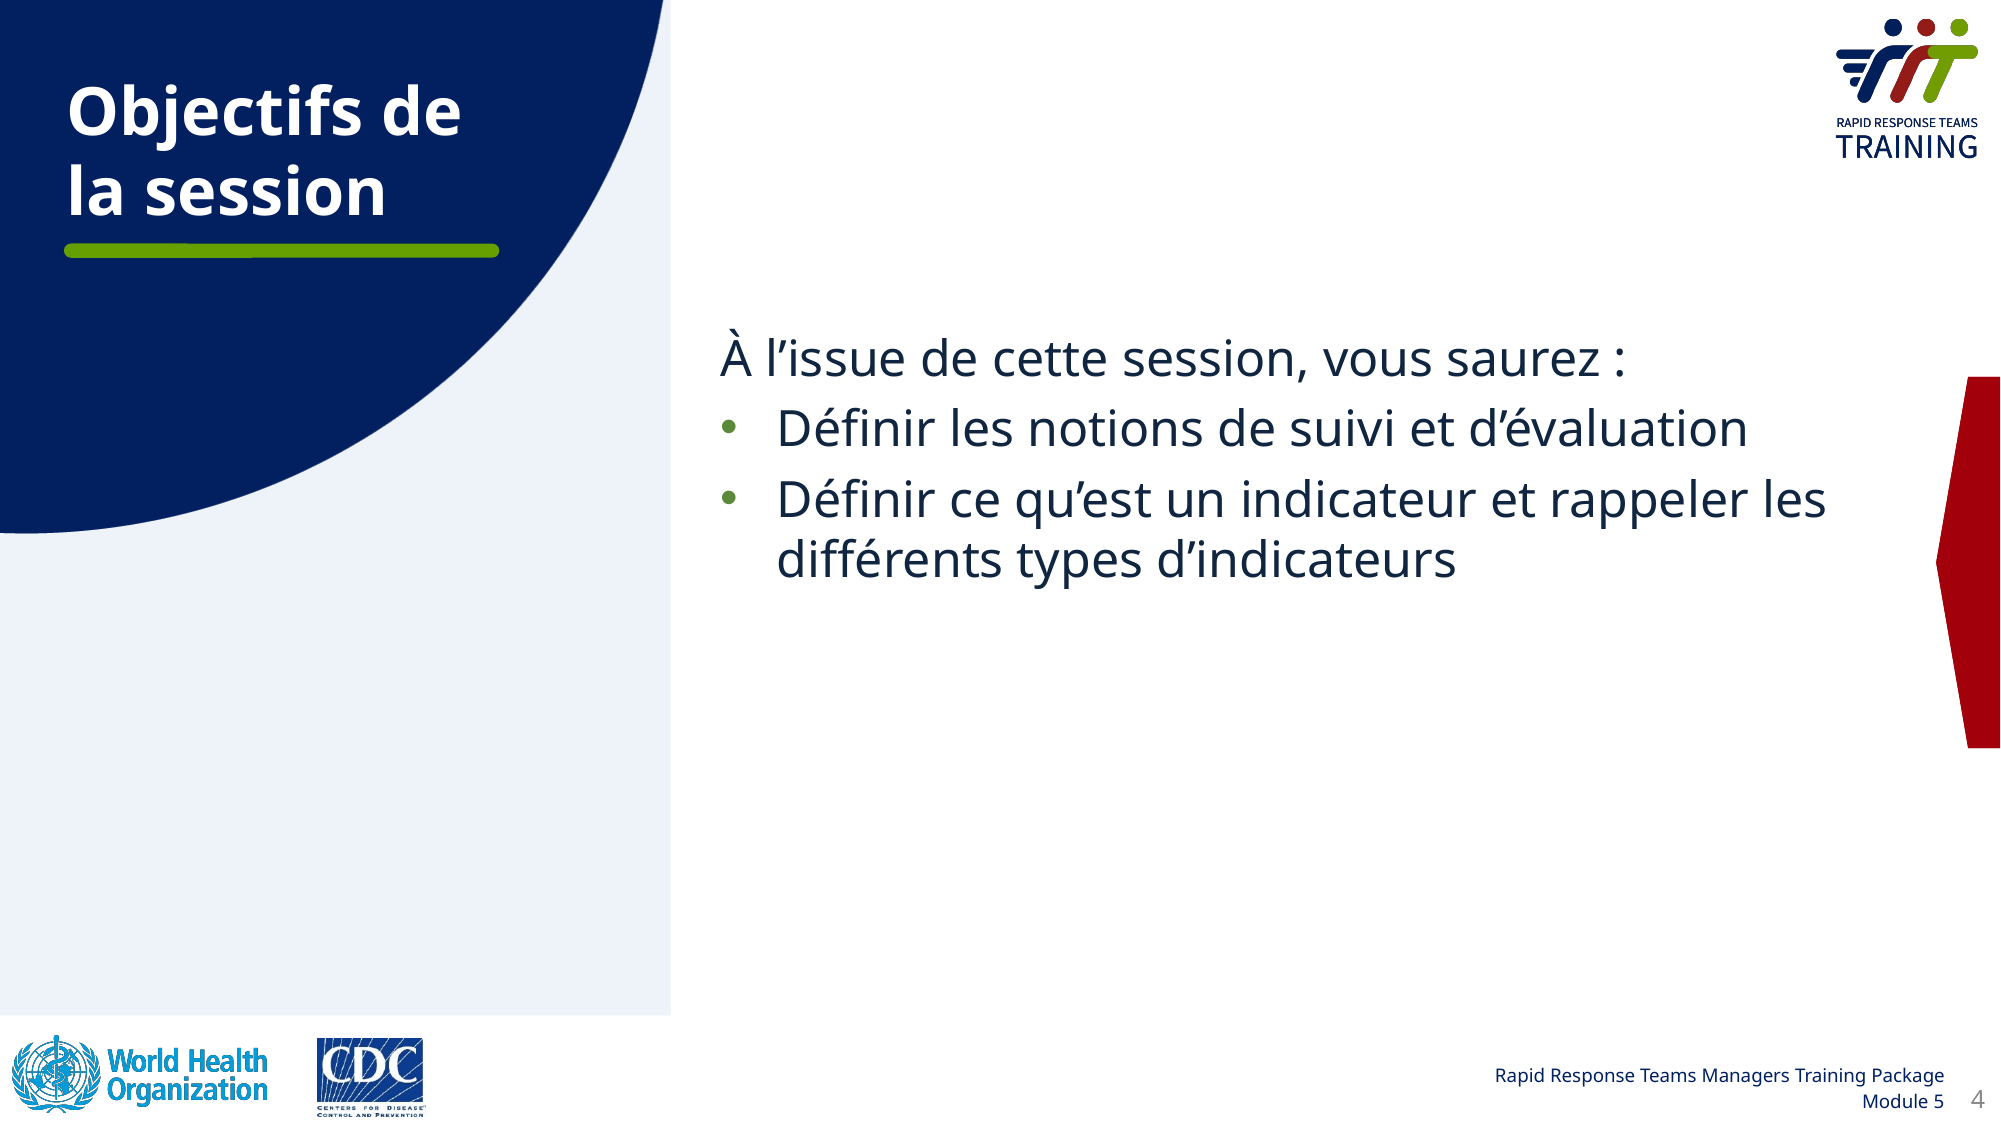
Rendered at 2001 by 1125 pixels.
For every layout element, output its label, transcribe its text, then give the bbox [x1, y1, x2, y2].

picture [12, 1083, 48, 1113]
text_box Objectifs de la session [59, 61, 531, 237]
picture [34, 1054, 43, 1078]
picture [12, 1035, 54, 1068]
picture [71, 1053, 90, 1091]
picture [46, 1056, 54, 1062]
picture [50, 1108, 62, 1113]
picture [40, 1062, 47, 1070]
text_box 4 [1557, 1076, 1993, 1121]
picture [59, 1035, 267, 1113]
picture [0, 0, 670, 538]
text_box [1936, 376, 2000, 749]
picture [317, 1038, 426, 1117]
picture [24, 1054, 36, 1087]
picture [30, 1083, 37, 1091]
picture [22, 1062, 26, 1077]
picture [1835, 19, 1978, 167]
text_box À l’issue de cette session, vous saurez : Définir les notions de suivi et d’évaluation Définir ce qu’est un indicateur et rappeler les différents types d’indicateurs [712, 318, 1889, 595]
picture [36, 1088, 78, 1105]
